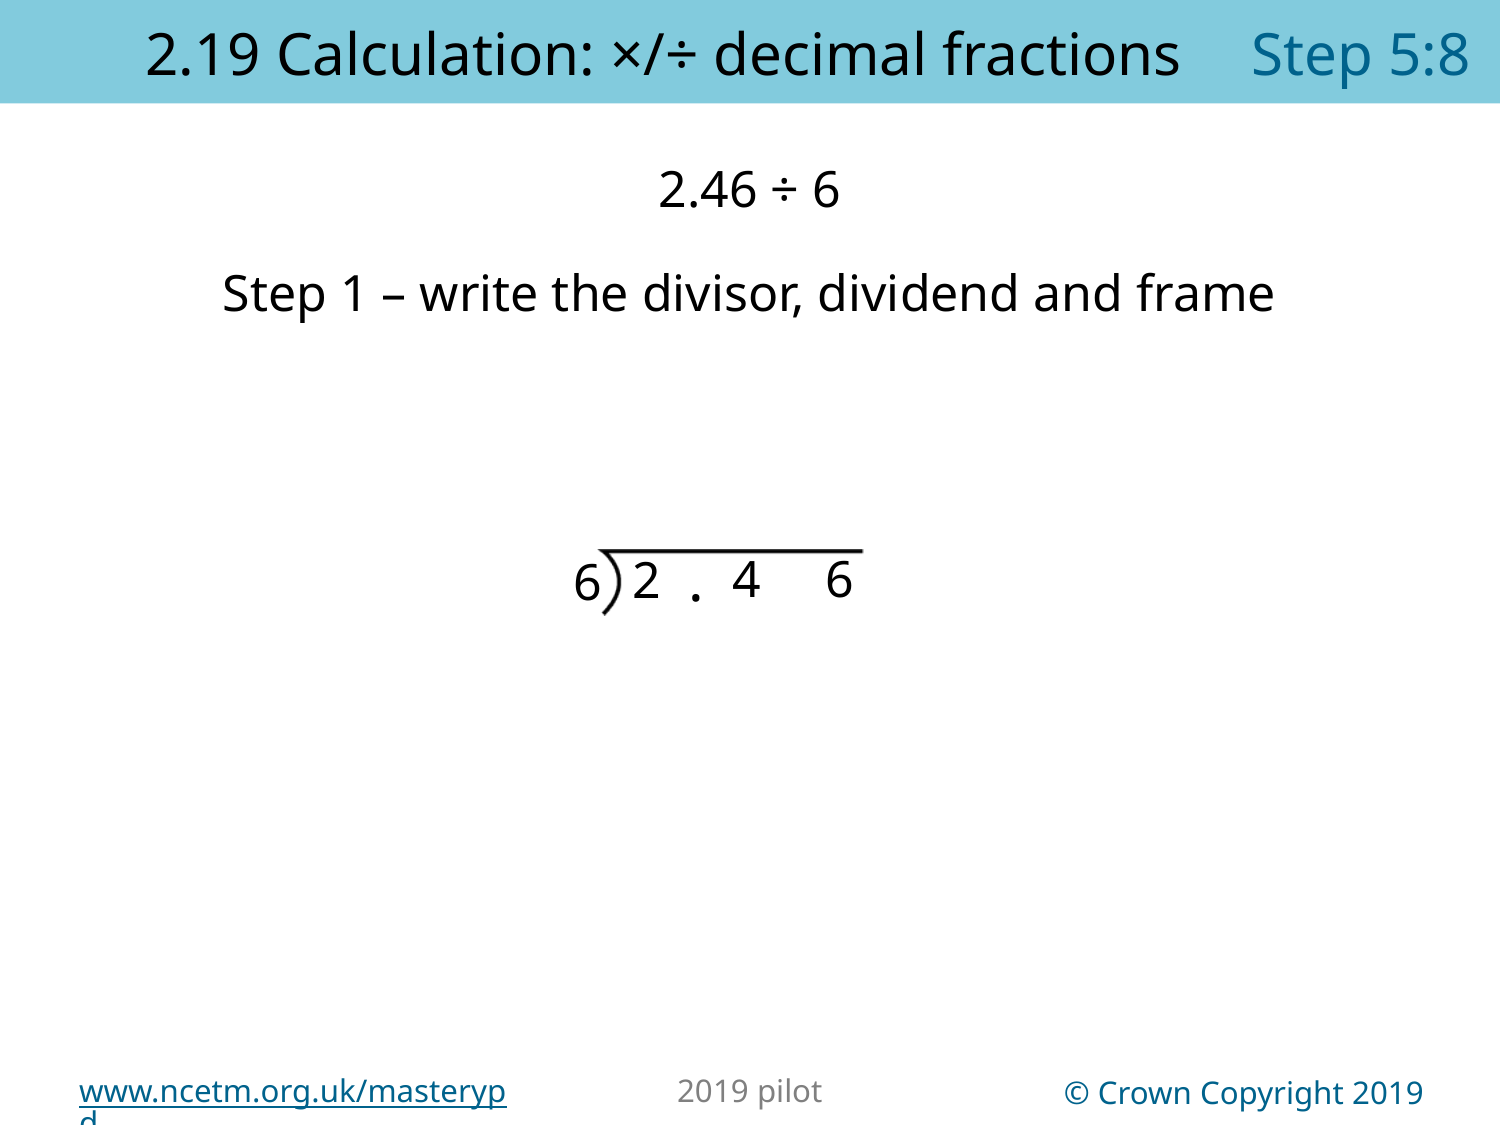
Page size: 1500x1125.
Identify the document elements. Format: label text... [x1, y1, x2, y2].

text_box Step 1 – write the divisor, dividend and frame [207, 254, 1292, 330]
list 2.19 Calculation: ×/÷ decimal fractions Step 5:8 [0, 0, 1500, 104]
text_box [558, 535, 877, 622]
text_box 2.46 ÷ 6 [643, 150, 856, 226]
